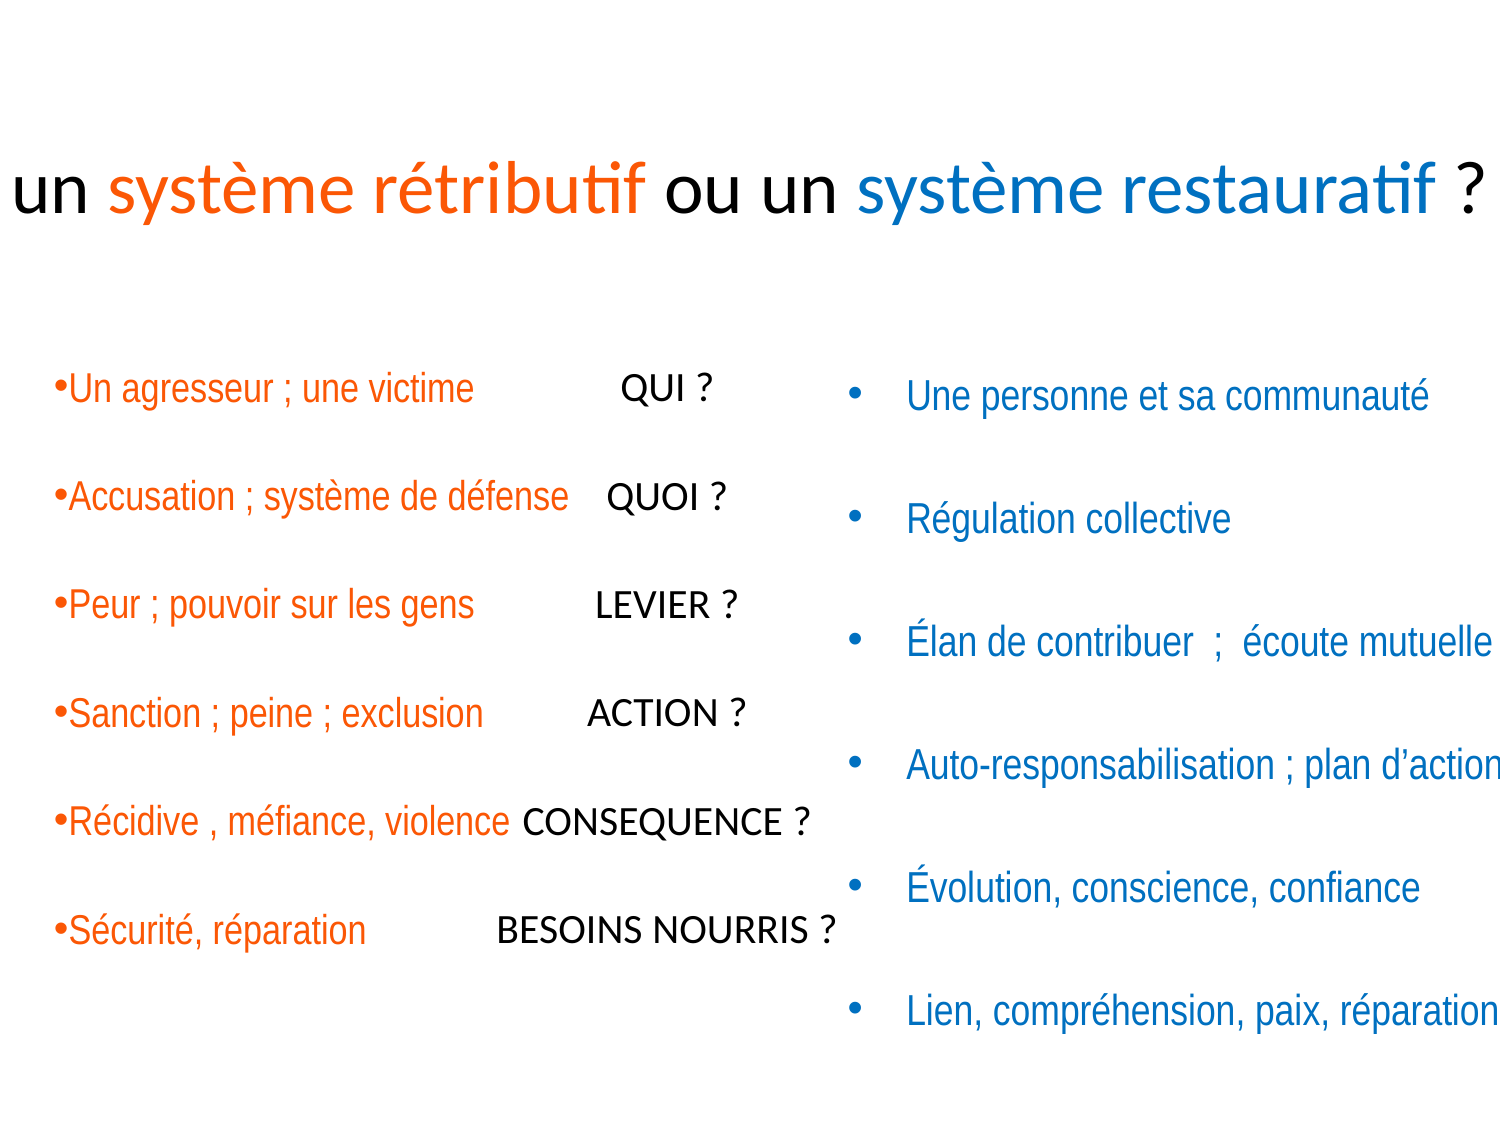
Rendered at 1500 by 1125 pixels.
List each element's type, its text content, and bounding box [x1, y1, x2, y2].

text_box Un agresseur ; une victime Accusation ; système de défense Peur ; pouvoir sur les gens Sanction ; peine ; exclusion Récidive , méfiance, violence Sécurité, réparation [0, 302, 632, 1047]
text_box QUI ? QUOI ? LEVIER ? ACTION ? CONSEQUENCE ? BESOINS NOURRIS ? [478, 302, 857, 1045]
list Une personne et sa communauté Régulation collective Élan de contribuer ; écoute mutuelle Auto-responsabilisation ; plan d’action Évolution, conscience, confiance Lien, compréhension, paix, réparation [832, 297, 1500, 1118]
title un système rétributif ou un système restauratif ? [0, 45, 1500, 233]
